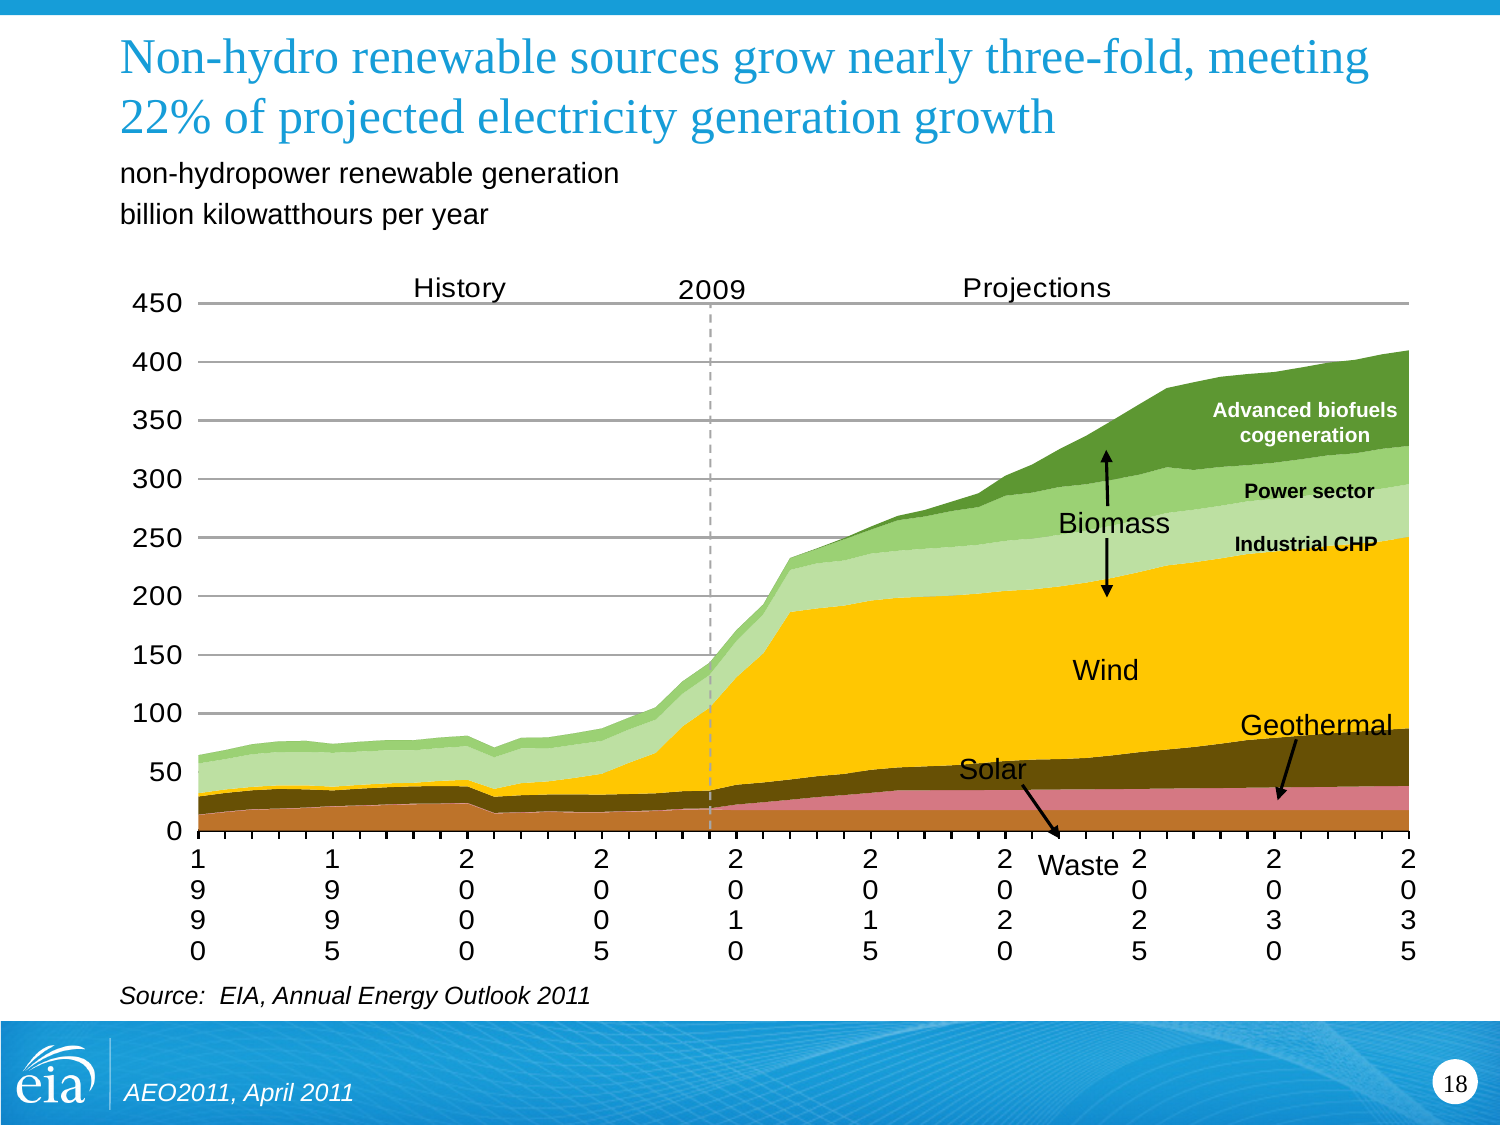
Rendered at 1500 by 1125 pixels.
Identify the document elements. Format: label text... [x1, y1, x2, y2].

list non-hydropower renewable generation billion kilowatthours per year [104, 146, 761, 238]
slide_number 18 [1424, 1052, 1487, 1113]
picture [2, 1021, 1500, 1125]
title Non-hydro renewable sources grow nearly three-fold, meeting 22% of projected electricity generation growth [105, 11, 1425, 140]
footer AEO2011, April 2011 [109, 1048, 571, 1114]
chart [77, 260, 1477, 967]
list Source: EIA, Annual Energy Outlook 2011 [104, 976, 1408, 1018]
